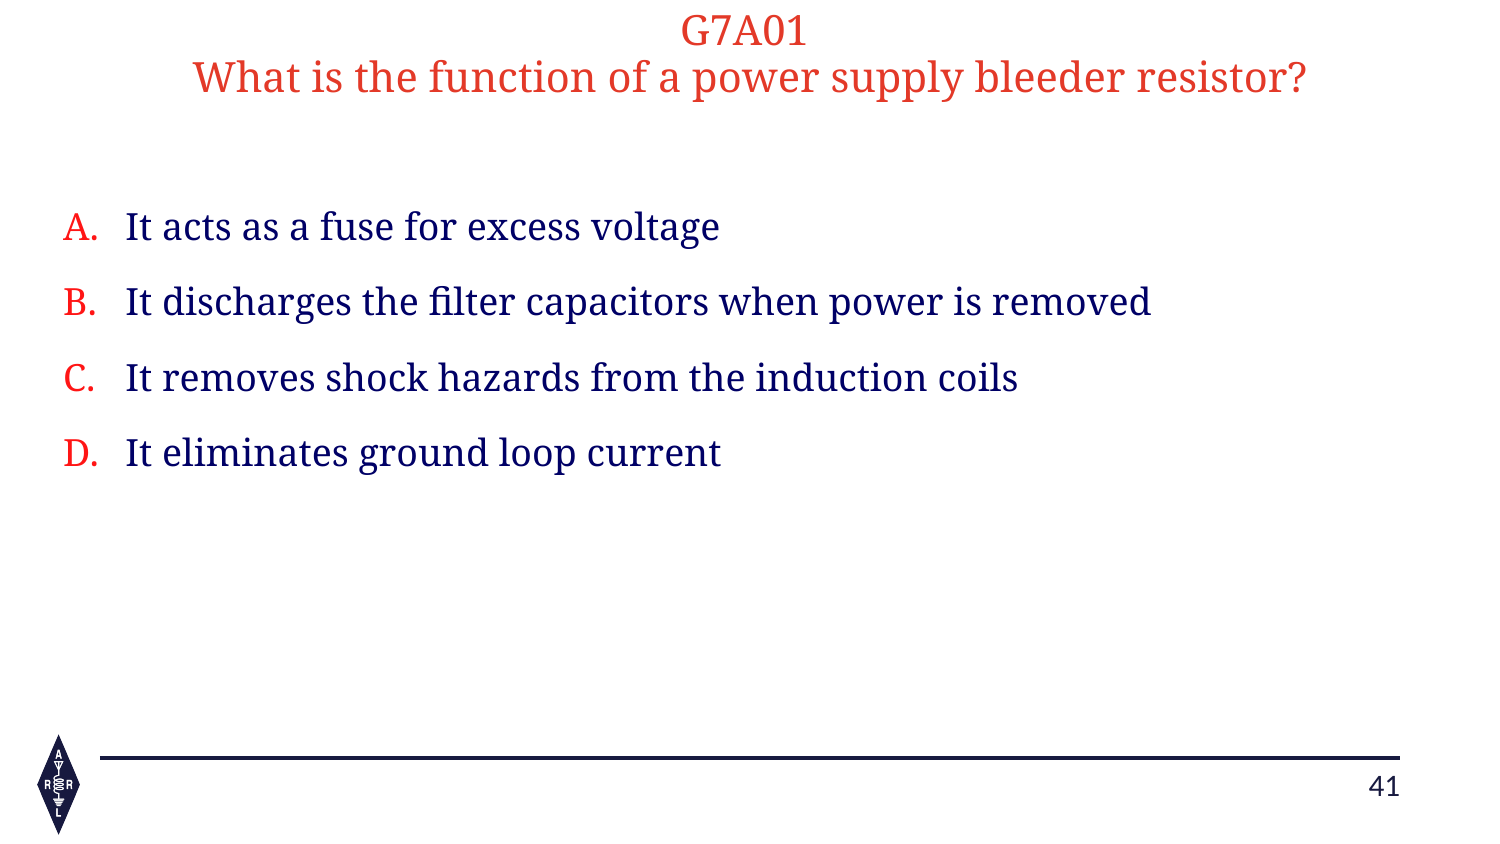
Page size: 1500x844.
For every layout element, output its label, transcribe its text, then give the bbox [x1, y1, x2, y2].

text_box G7A01 What is the function of a power supply bleeder resistor? [0, 0, 1500, 174]
picture [37, 734, 80, 835]
slide_number 41 [1302, 761, 1400, 807]
text_box It acts as a fuse for excess voltage It discharges the filter capacitors when power is removed It removes shock hazards from the induction coils It eliminates ground loop current [48, 173, 1424, 718]
